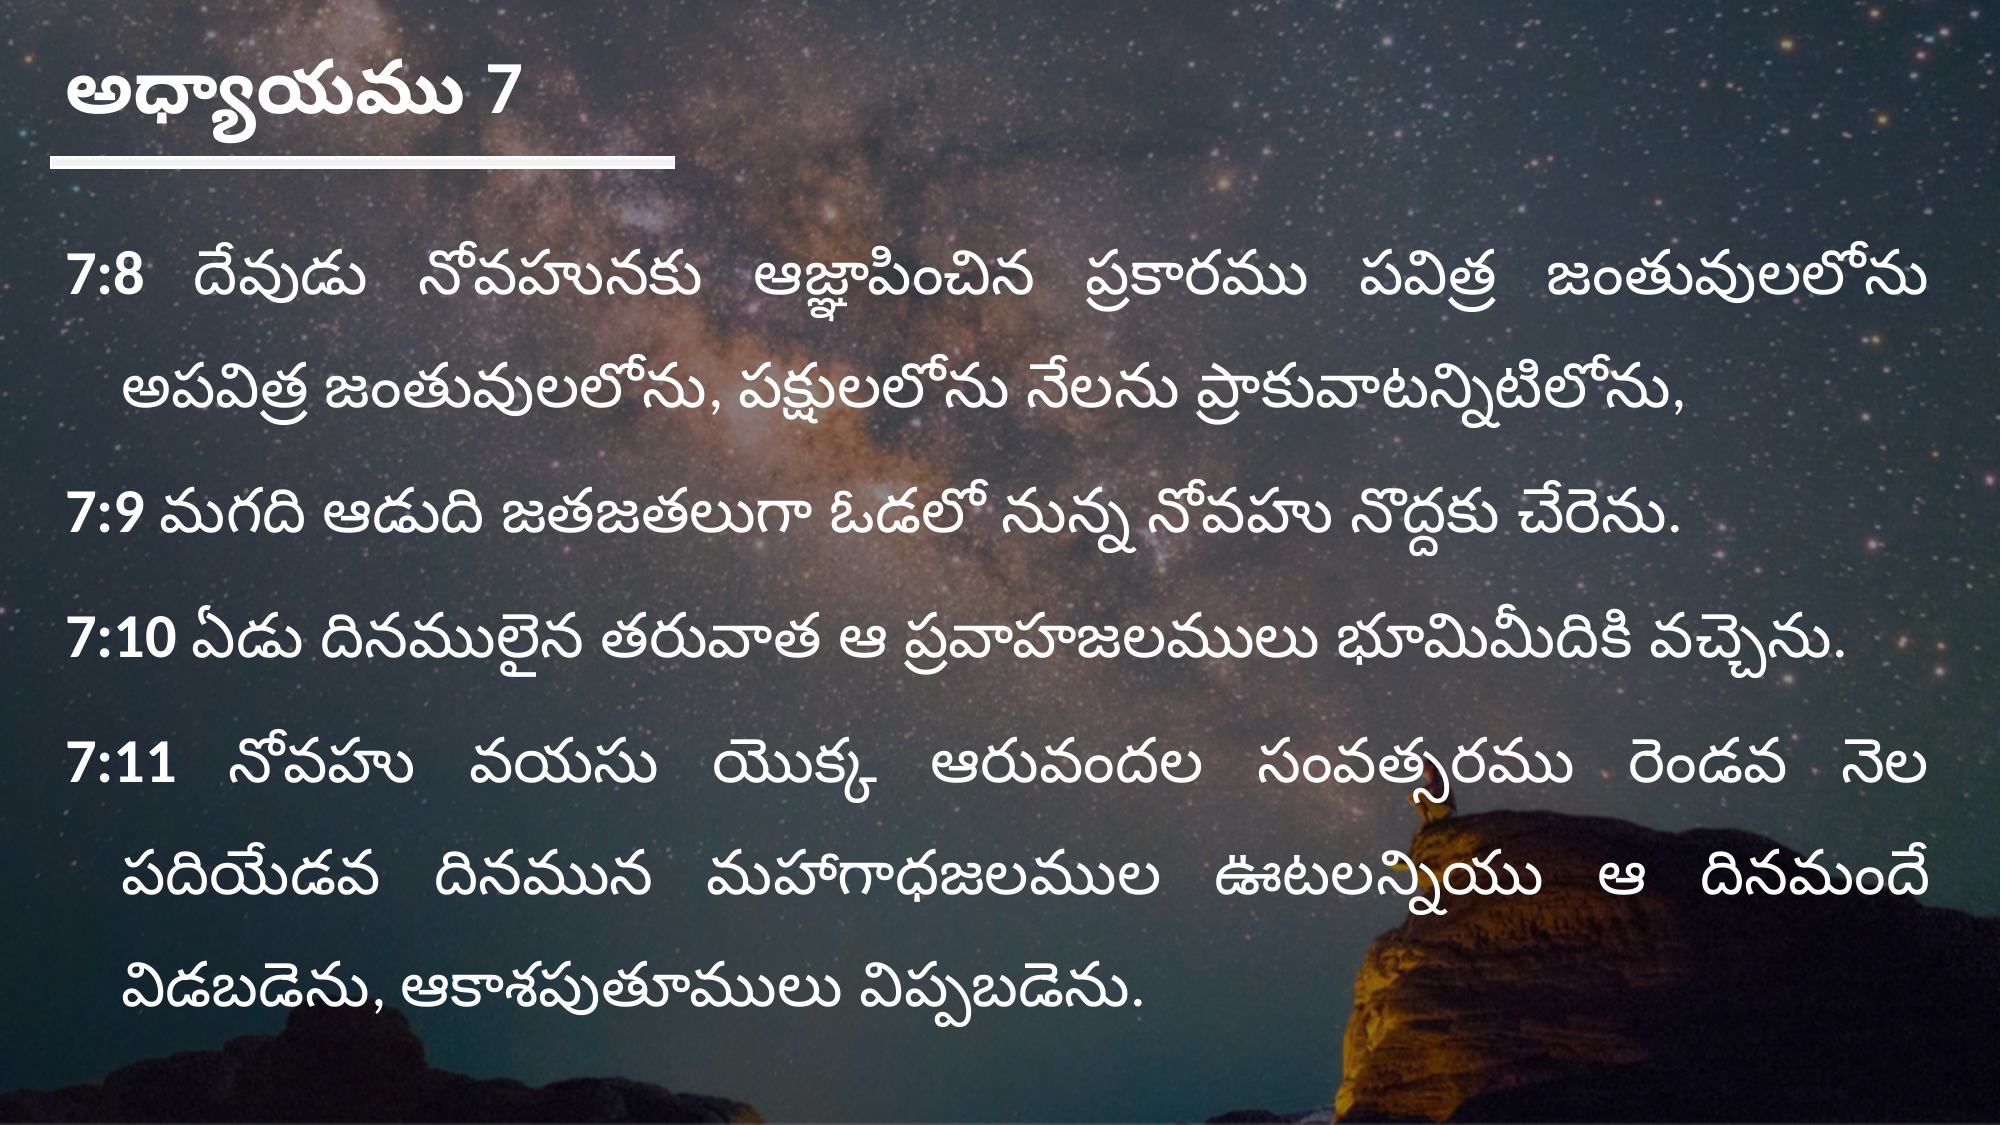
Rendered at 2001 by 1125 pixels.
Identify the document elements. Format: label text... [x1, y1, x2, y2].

title అధ్యాయము 7 [50, 0, 1925, 167]
list 7:8 దేవుడు నోవహునకు ఆజ్ఞాపించిన ప్రకారము పవిత్ర జంతువులలోను అపవిత్ర జంతువులలోను, పక్షులలోను నేలను ప్రాకువాటన్నిటిలోను, 7:9 మగది ఆడుది జతజతలుగా ఓడలో నున్న నోవహు నొద్దకు చేరెను. 7:10 ఏడు దినములైన తరువాత ఆ ప్రవాహజలములు భూమిమీదికి వచ్చెను. 7:11 నోవహు వయసు యొక్క ఆరువందల సంవత్సరము రెండవ నెల పదియేడవ దినమున మహాగాధజలముల ఊటలన్నియు ఆ దినమందే విడబడెను, ఆకాశపుతూములు విప్పబడెను. [50, 187, 1946, 1063]
picture [0, 0, 2000, 1125]
